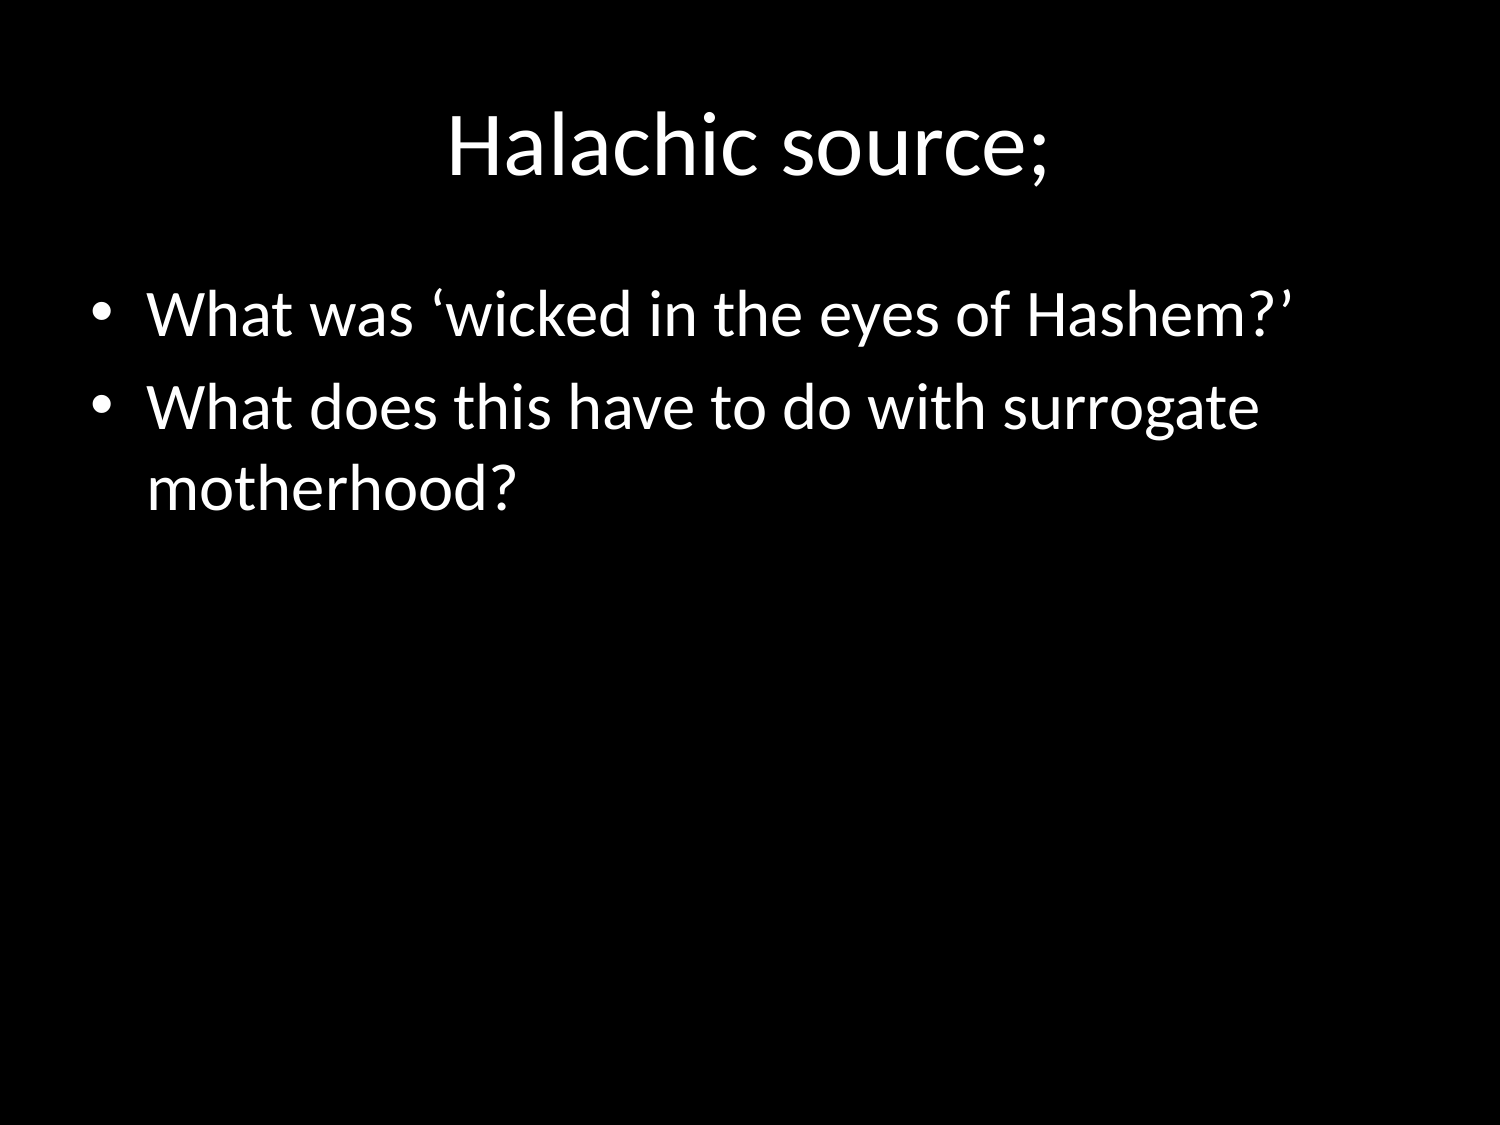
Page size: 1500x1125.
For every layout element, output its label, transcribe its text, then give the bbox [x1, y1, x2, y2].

list What was ‘wicked in the eyes of Hashem?’ What does this have to do with surrogate motherhood? [75, 262, 1425, 575]
title Halachic source; [75, 45, 1425, 233]
